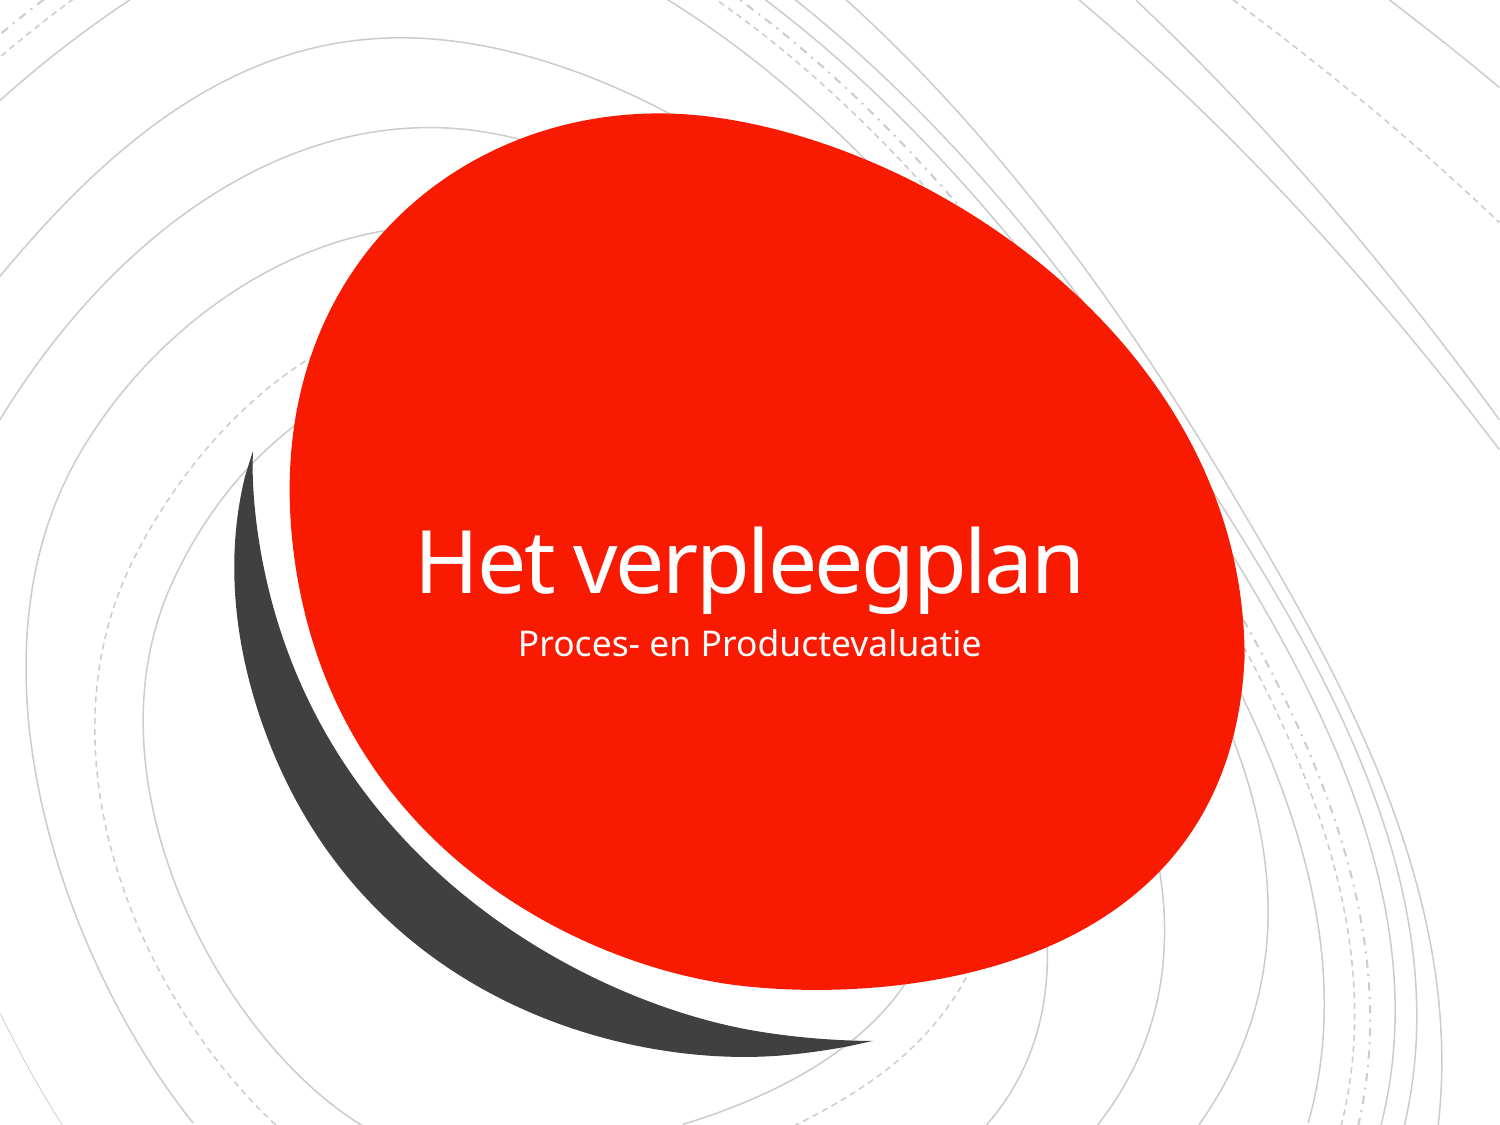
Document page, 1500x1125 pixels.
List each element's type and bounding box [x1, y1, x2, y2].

text_box [0, 0, 1500, 1125]
